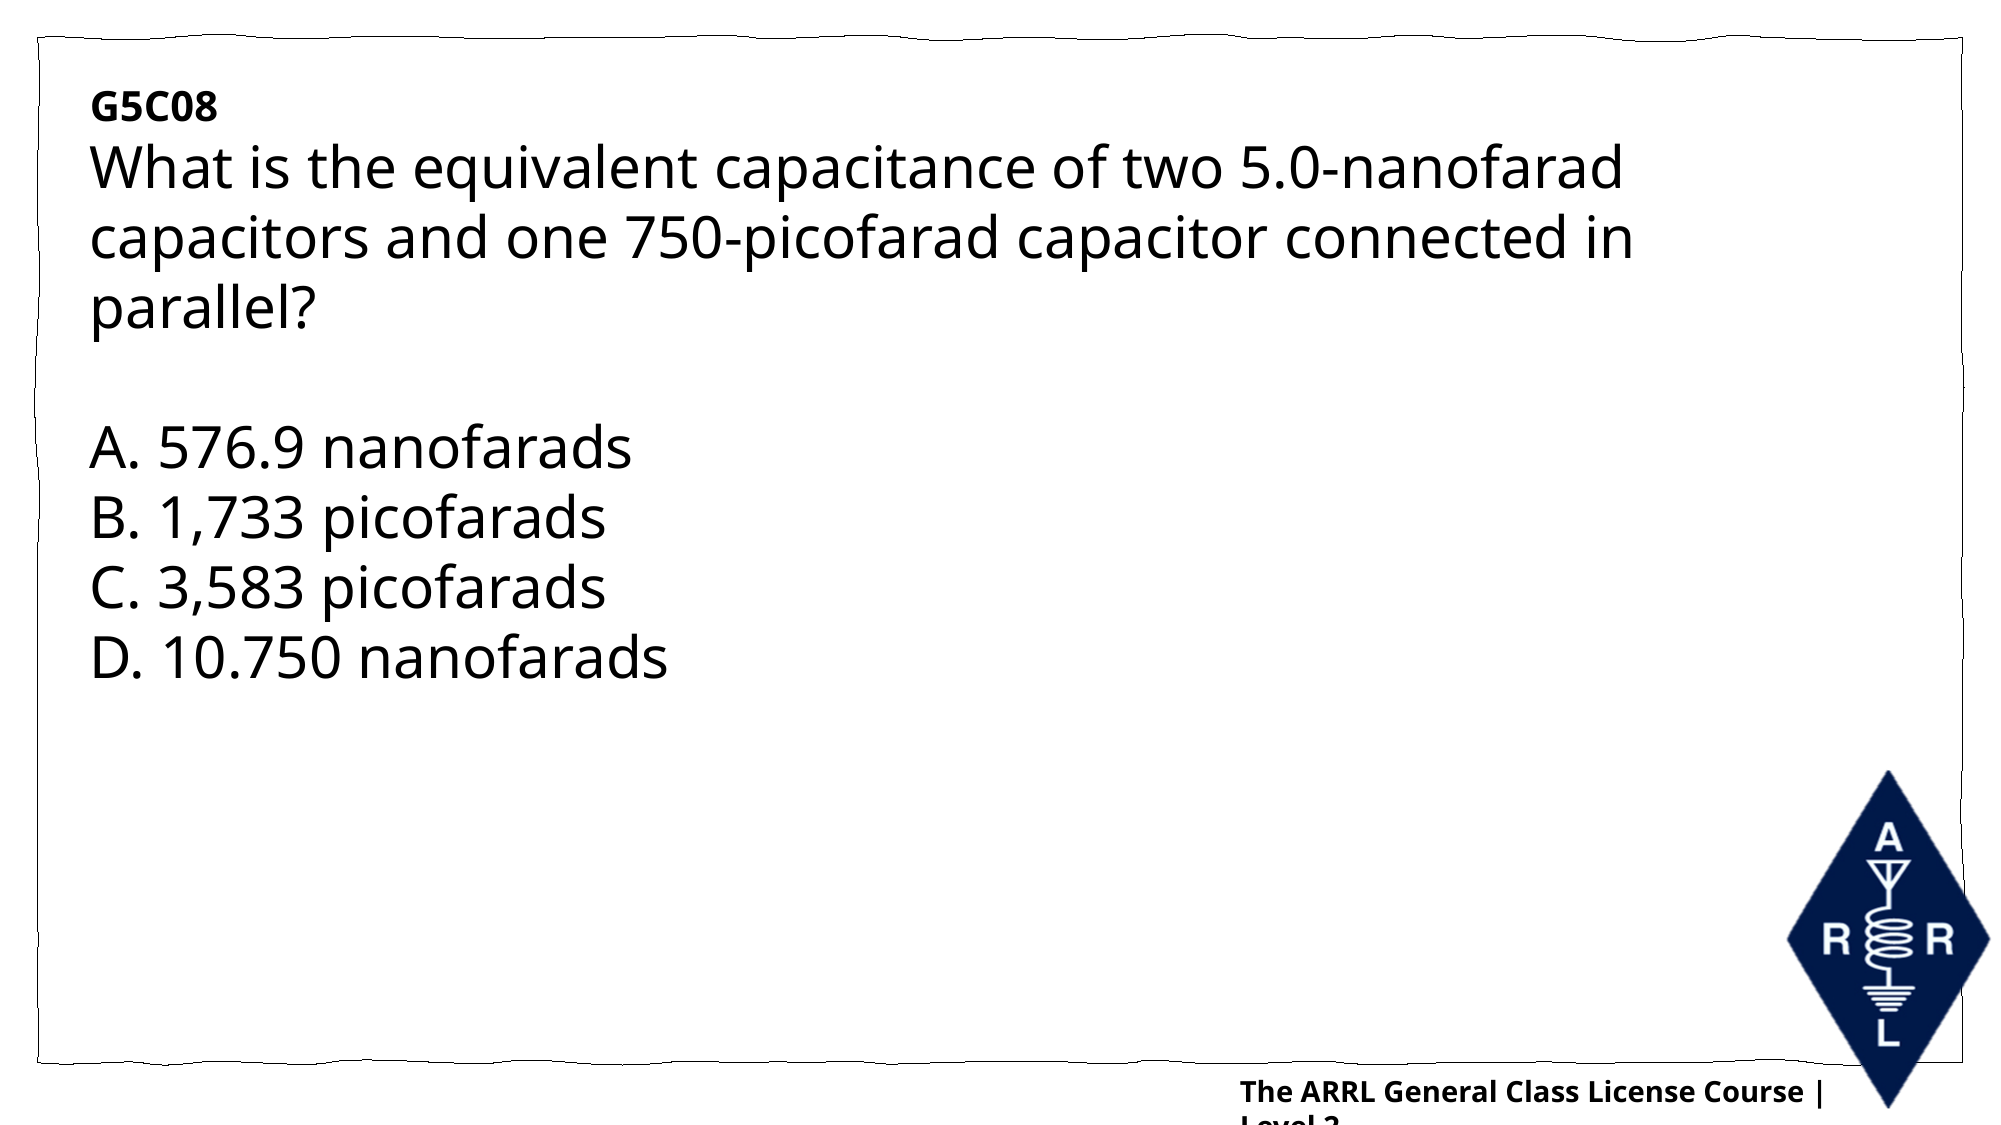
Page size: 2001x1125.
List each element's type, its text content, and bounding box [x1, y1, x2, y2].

text_box G5C08 What is the equivalent capacitance of two 5.0-nanofarad capacitors and one 750-picofarad capacitor connected in parallel? A. 576.9 nanofarads B. 1,733 picofarads C. 3,583 picofarads D. 10.750 nanofarads [75, 72, 1850, 698]
picture [1773, 752, 1999, 1125]
